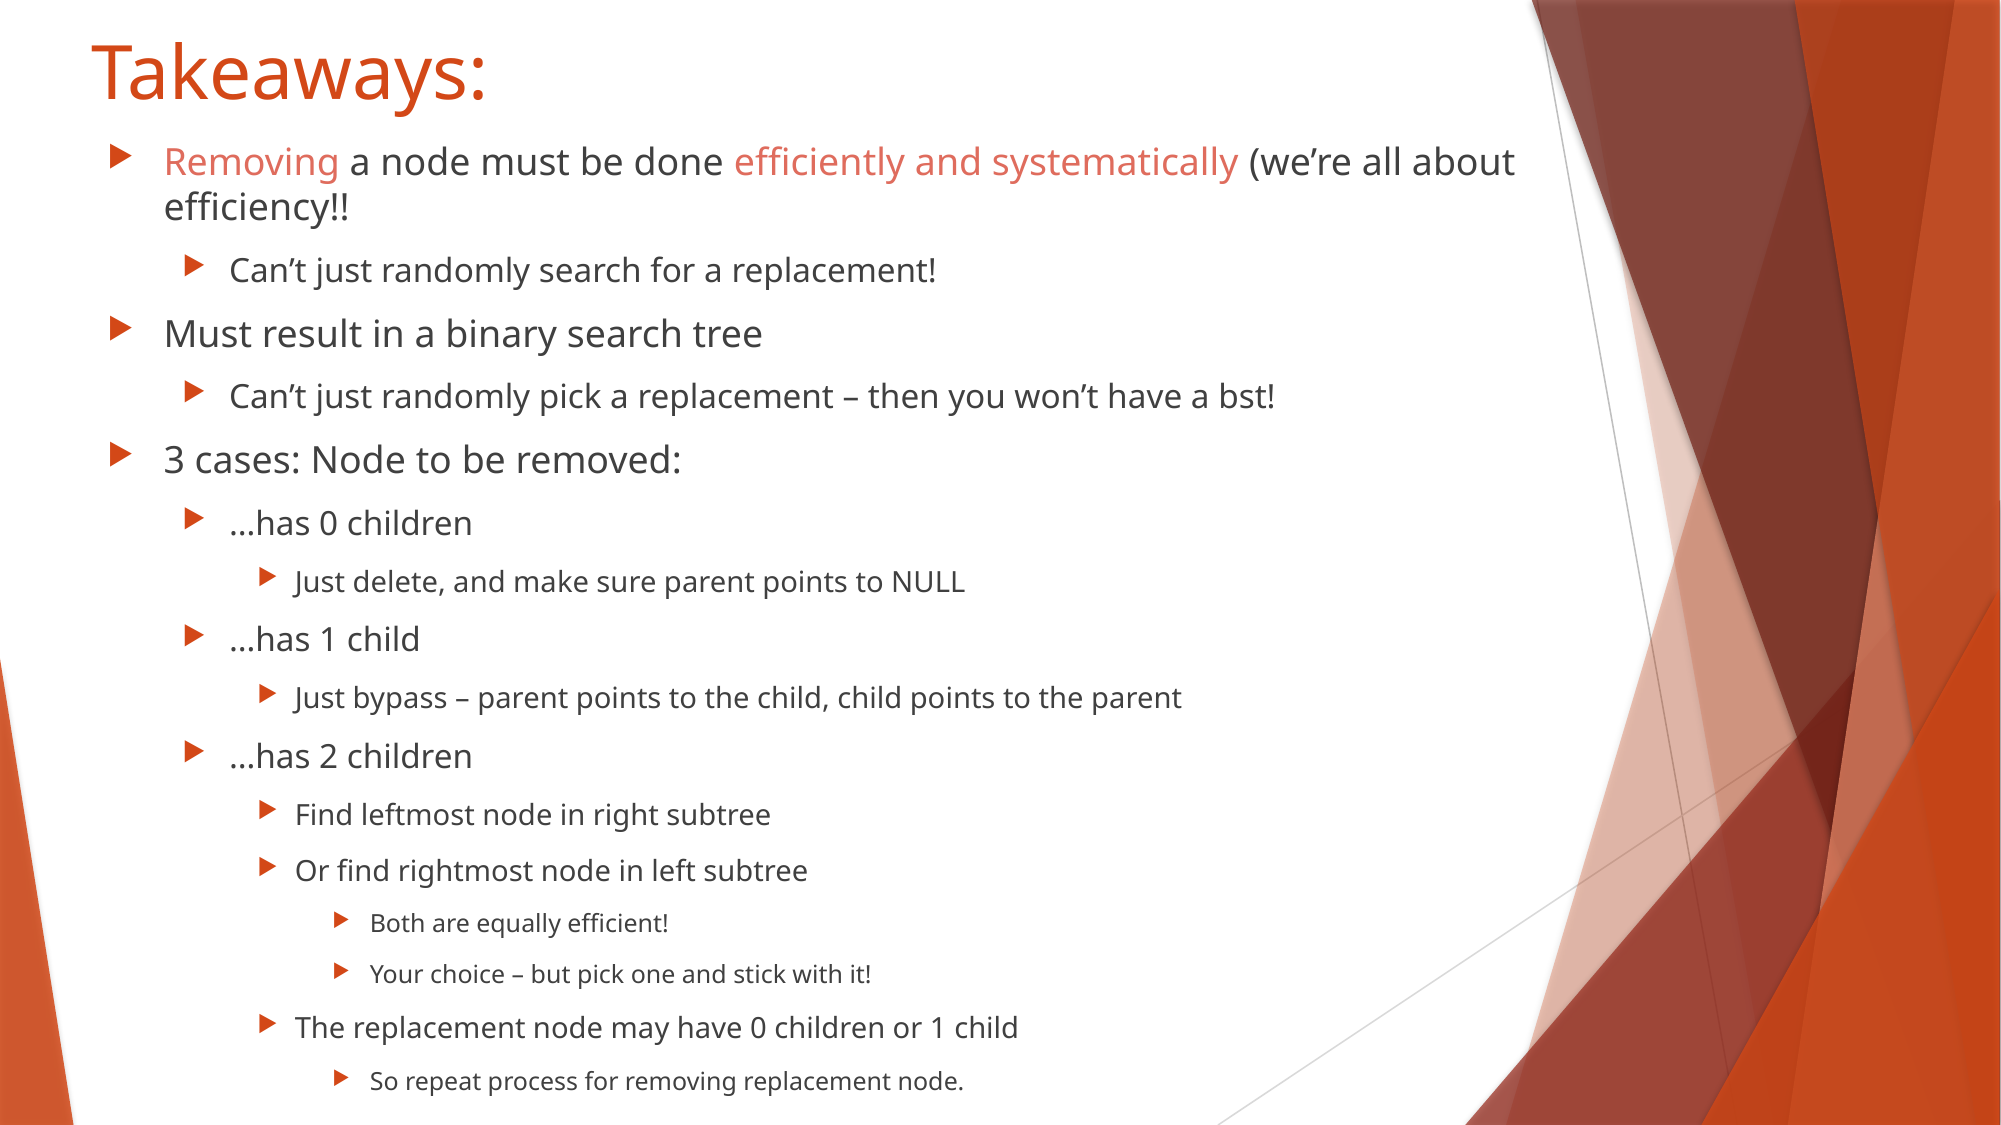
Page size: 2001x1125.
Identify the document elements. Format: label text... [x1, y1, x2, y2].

text_box Removing a node must be done efficiently and systematically (we’re all about efficiency!! Can’t just randomly search for a replacement! Must result in a binary search tree Can’t just randomly pick a replacement – then you won’t have a bst! 3 cases: Node to be removed: …has 0 children Just delete, and make sure parent points to NULL …has 1 child Just bypass – parent points to the child, child points to the parent …has 2 children Find leftmost node in right subtree Or find rightmost node in left subtree Both are equally efficient! Your choice – but pick one and stick with it! The replacement node may have 0 children or 1 child So repeat process for removing replacement node. [92, 130, 1611, 1109]
title Takeaways: [76, 16, 1488, 146]
